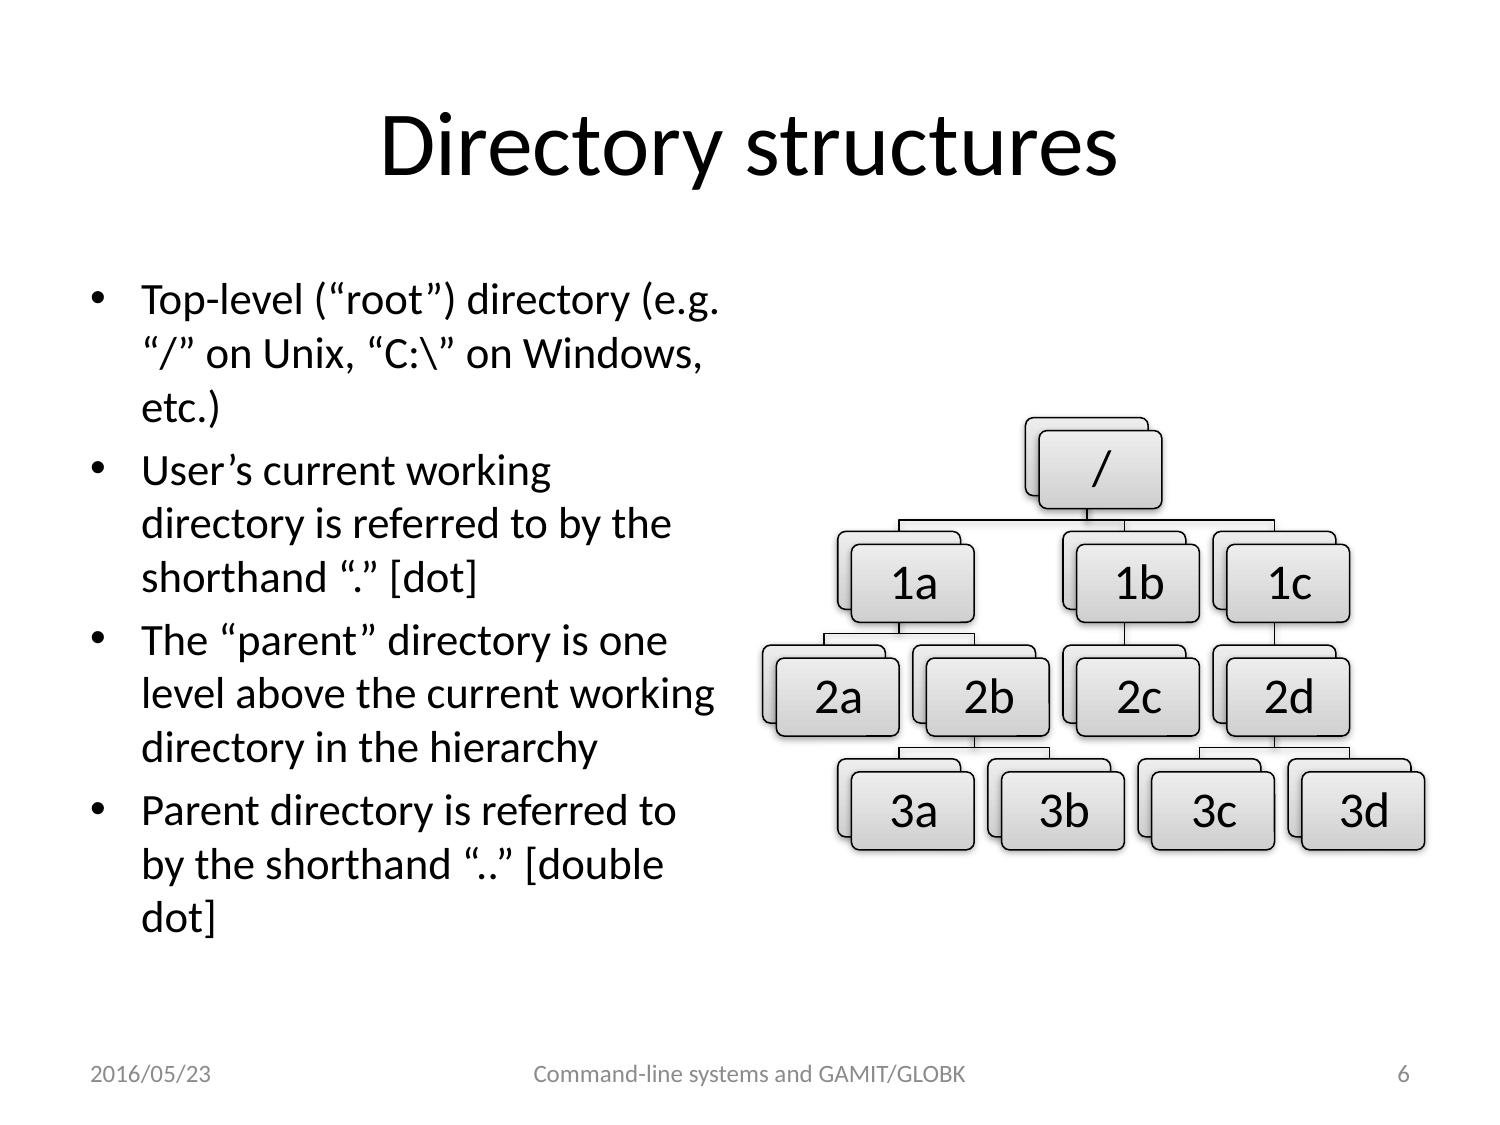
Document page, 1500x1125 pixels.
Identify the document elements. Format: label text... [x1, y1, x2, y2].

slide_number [75, 1042, 425, 1103]
title Directory structures [75, 45, 1425, 233]
slide_number 6 [1074, 1042, 1425, 1103]
list Top-level (“root”) directory (e.g. “/” on Unix, “C:\” on Windows, etc.) User’s current working directory is referred to by the shorthand “.” [dot] The “parent” directory is one level above the current working directory in the hierarchy Parent directory is referred to by the shorthand “..” [double dot] [75, 262, 738, 1005]
footer Command-line systems and GAMIT/GLOBK [512, 1042, 988, 1103]
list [762, 262, 1426, 1006]
